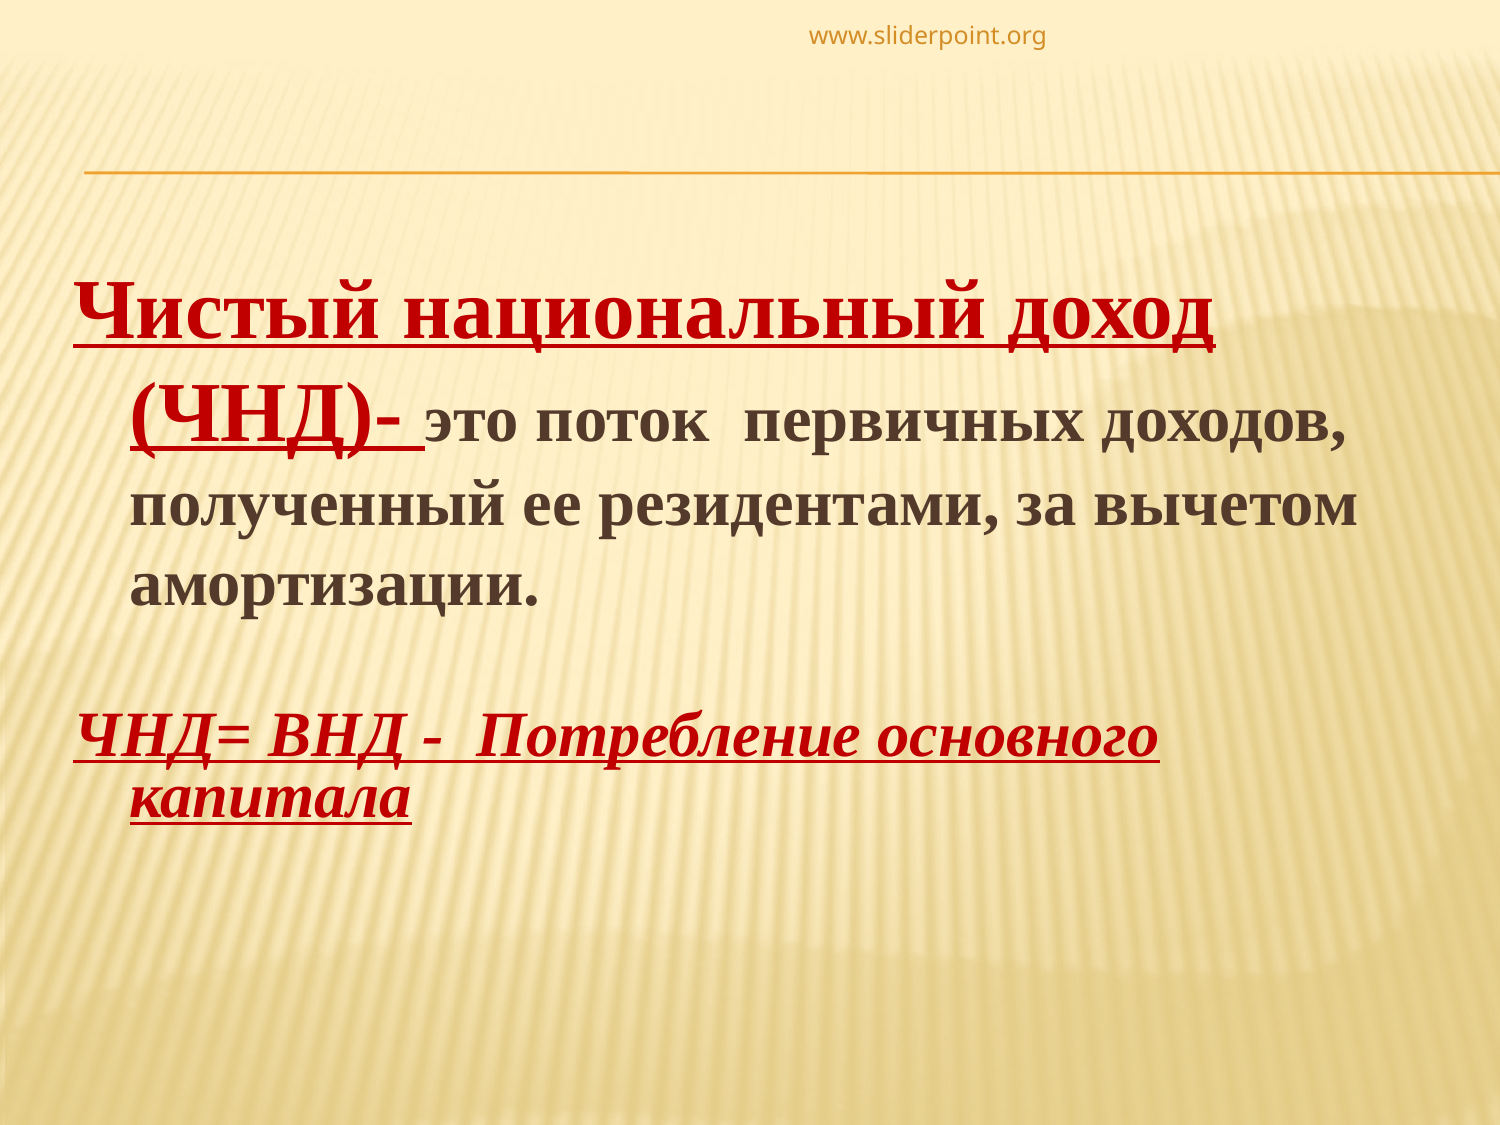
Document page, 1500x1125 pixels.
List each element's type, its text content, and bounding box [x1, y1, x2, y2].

list Чистый национальный доход (ЧНД)- это поток первичных доходов, полученный ее резидентами, за вычетом амортизации. ЧНД= ВНД - Потребление основного капитала [58, 246, 1466, 1025]
footer www.sliderpoint.org [587, 12, 1063, 60]
